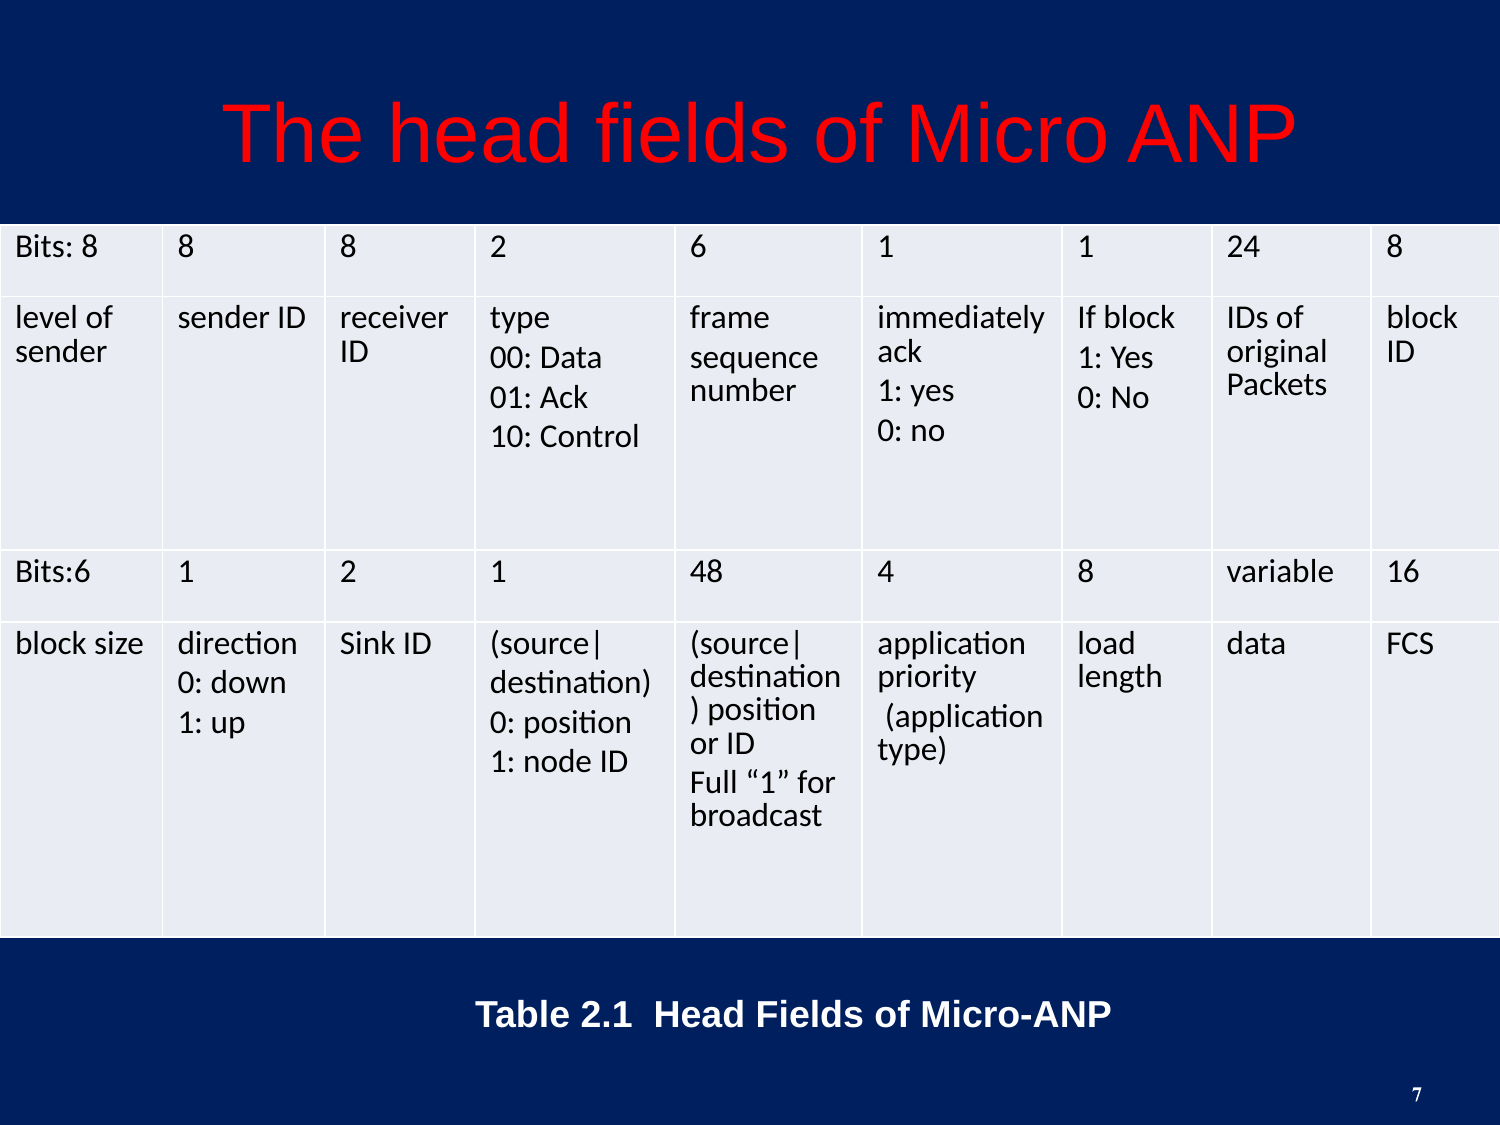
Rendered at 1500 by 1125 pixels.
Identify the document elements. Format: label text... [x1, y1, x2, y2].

table_cell 1 [476, 551, 674, 621]
table_cell 4 [863, 551, 1061, 621]
table_cell load length [1063, 623, 1211, 936]
table_header 2 [476, 226, 674, 296]
table_header 1 [1063, 226, 1211, 296]
text_box Table 2.1 Head Fields of Micro-ANP [437, 982, 1150, 1043]
table_cell block ID [1372, 297, 1499, 549]
title The head fields of Micro ANP [44, 53, 1456, 181]
table_cell application priority (application type) [863, 623, 1061, 936]
table_cell 2 [326, 551, 474, 621]
table_header 24 [1213, 226, 1370, 296]
table_cell 8 [1063, 551, 1211, 621]
table_cell sender ID [163, 297, 324, 549]
table_cell type 00: Data 01: Ack 10: Control [476, 297, 674, 549]
table_cell Sink ID [326, 623, 474, 936]
table_cell IDs of original Packets [1213, 297, 1370, 549]
table_header 8 [163, 226, 324, 296]
table_cell variable [1213, 551, 1370, 621]
table_cell block size [1, 623, 162, 936]
table_header 8 [326, 226, 474, 296]
table_cell 16 [1372, 551, 1499, 621]
table_cell Bits:6 [1, 551, 162, 621]
table_cell If block 1: Yes 0: No [1063, 297, 1211, 549]
table_header Bits: 8 [1, 226, 162, 296]
table_cell data [1213, 623, 1370, 936]
table_cell (source|destination) position or ID Full “1” for broadcast [676, 623, 861, 936]
table_cell (source| destination) 0: position 1: node ID [476, 623, 674, 936]
table_cell direction 0: down 1: up [163, 623, 324, 936]
table_cell level of sender [1, 297, 162, 549]
table_cell immediately ack 1: yes 0: no [863, 297, 1061, 549]
table_cell receiver ID [326, 297, 474, 549]
text_box [1412, 1087, 1422, 1102]
table_cell frame sequence number [676, 297, 861, 549]
table_cell 48 [676, 551, 861, 621]
table_cell 1 [163, 551, 324, 621]
table_header 1 [863, 226, 1061, 296]
table_header 6 [676, 226, 861, 296]
table_header 8 [1372, 226, 1499, 296]
table_cell FCS [1372, 623, 1499, 936]
